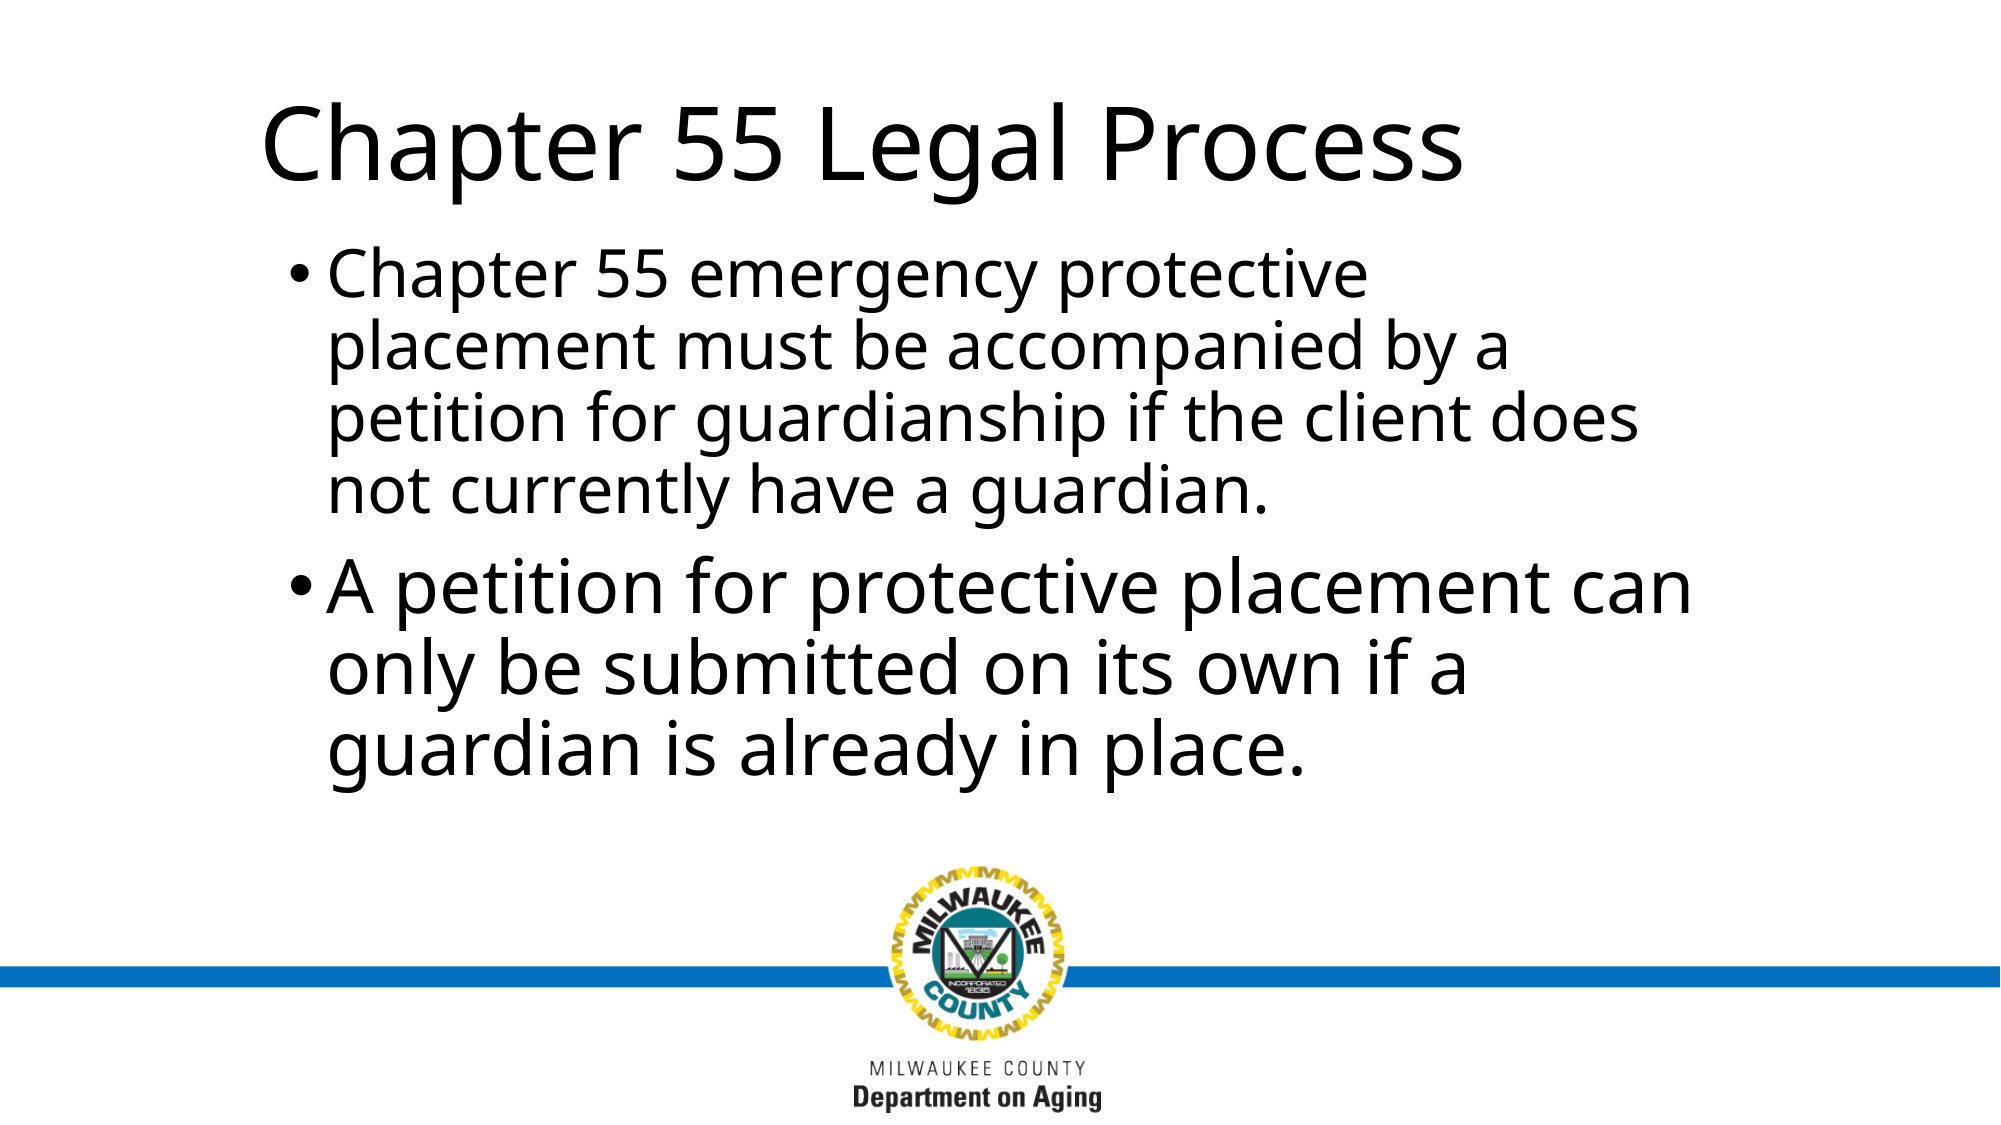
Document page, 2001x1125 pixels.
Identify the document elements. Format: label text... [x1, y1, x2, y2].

picture [854, 870, 1101, 1113]
title Chapter 55 Legal Process [244, 38, 1552, 256]
list Chapter 55 emergency protective placement must be accompanied by a petition for guardianship if the client does not currently have a guardian. A petition for protective placement can only be submitted on its own if a guardian is already in place. [274, 232, 1725, 870]
